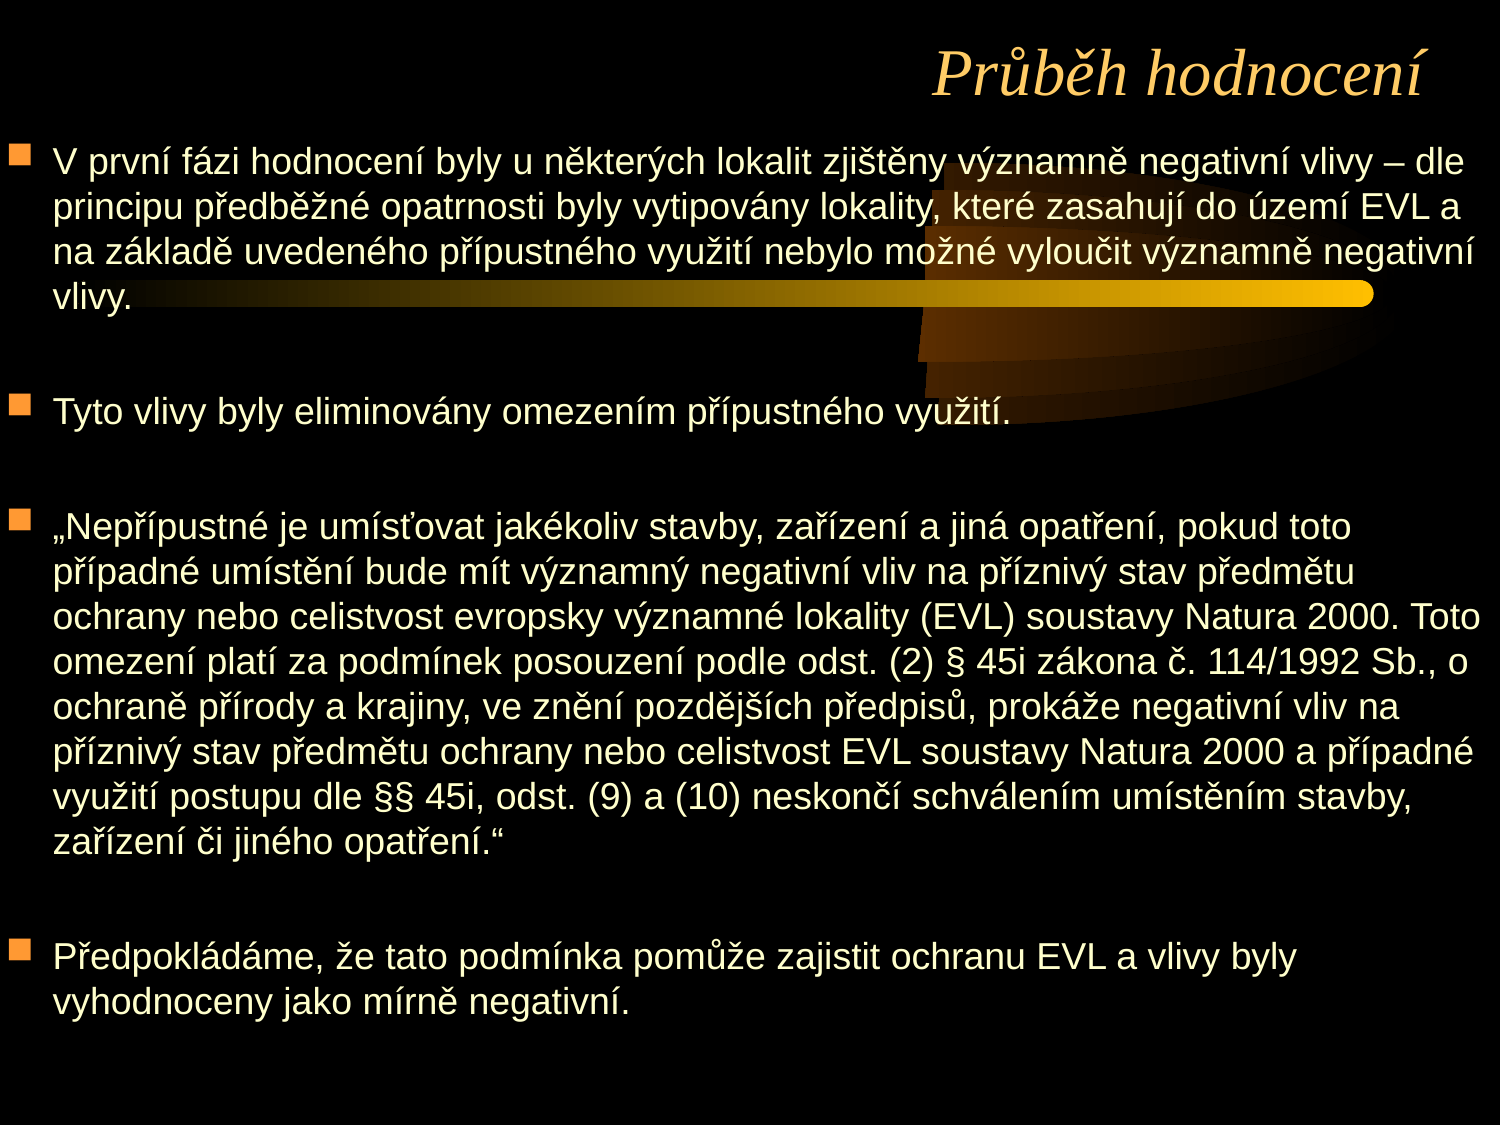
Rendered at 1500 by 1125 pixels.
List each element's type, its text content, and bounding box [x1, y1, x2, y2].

title Průběh hodnocení [75, 28, 1425, 137]
list V první fázi hodnocení byly u některých lokalit zjištěny významně negativní vlivy – dle principu předběžné opatrnosti byly vytipovány lokality, které zasahují do území EVL a na základě uvedeného přípustného využití nebylo možné vyloučit významně negativní vlivy. Tyto vlivy byly eliminovány omezením přípustného využití. „Nepřípustné je umísťovat jakékoliv stavby, zařízení a jiná opatření, pokud toto případné umístění bude mít významný negativní vliv na příznivý stav předmětu ochrany nebo celistvost evropsky významné lokality (EVL) soustavy Natura 2000. Toto omezení platí za podmínek posouzení podle odst. (2) § 45i zákona č. 114/1992 Sb., o ochraně přírody a krajiny, ve znění pozdějších předpisů, prokáže negativní vliv na příznivý stav předmětu ochrany nebo celistvost EVL soustavy Natura 2000 a případné využití postupu dle §§ 45i, odst. (9) a (10) neskončí schválením umístěním stavby, zařízení či jiného opatření.“ Předpokládáme, že tato podmínka pomůže zajistit ochranu EVL a vlivy byly vyhodnoceny jako mírně negativní. [5, 137, 1483, 1059]
